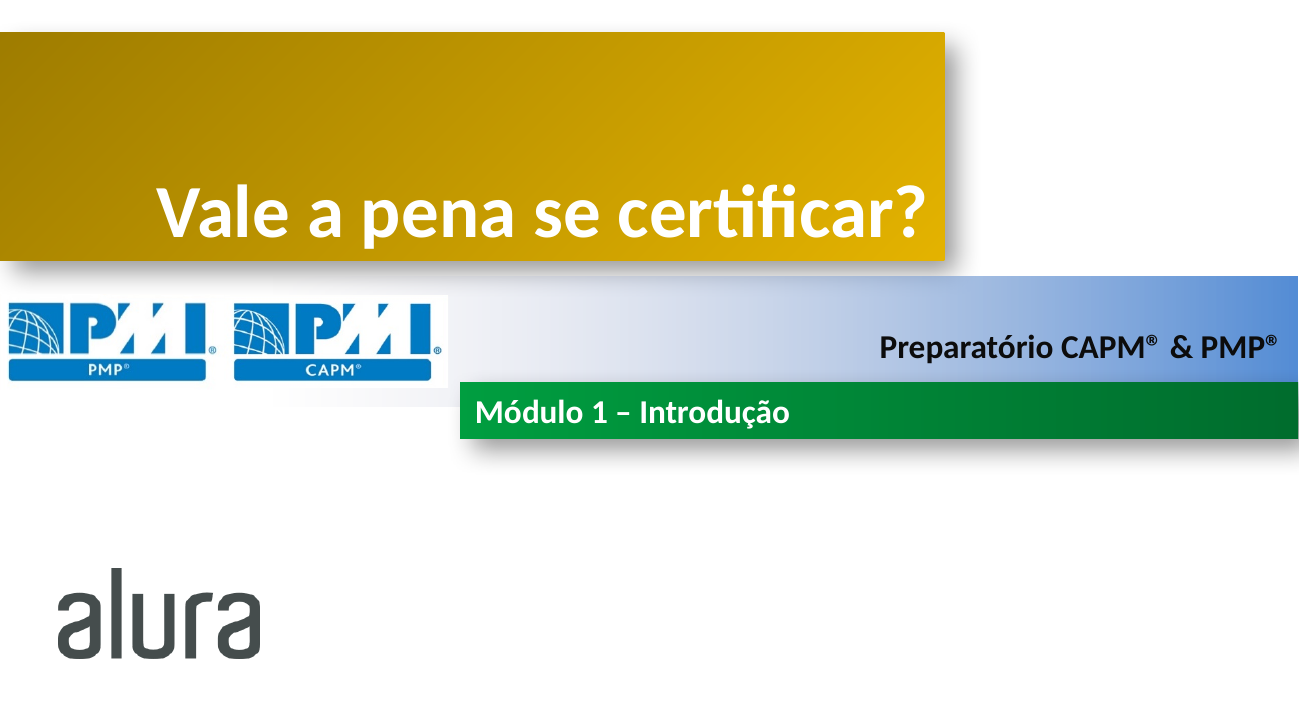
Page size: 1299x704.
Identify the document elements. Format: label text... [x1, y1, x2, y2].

text_box Preparatório CAPM® & PMP® [452, 317, 1298, 374]
text_box Módulo 1 – Introdução [460, 382, 1299, 439]
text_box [0, 294, 449, 390]
text_box [270, 276, 1298, 317]
text_box [270, 374, 1298, 407]
text_box Vale a pena se certificar? [0, 32, 945, 261]
picture [58, 568, 260, 660]
